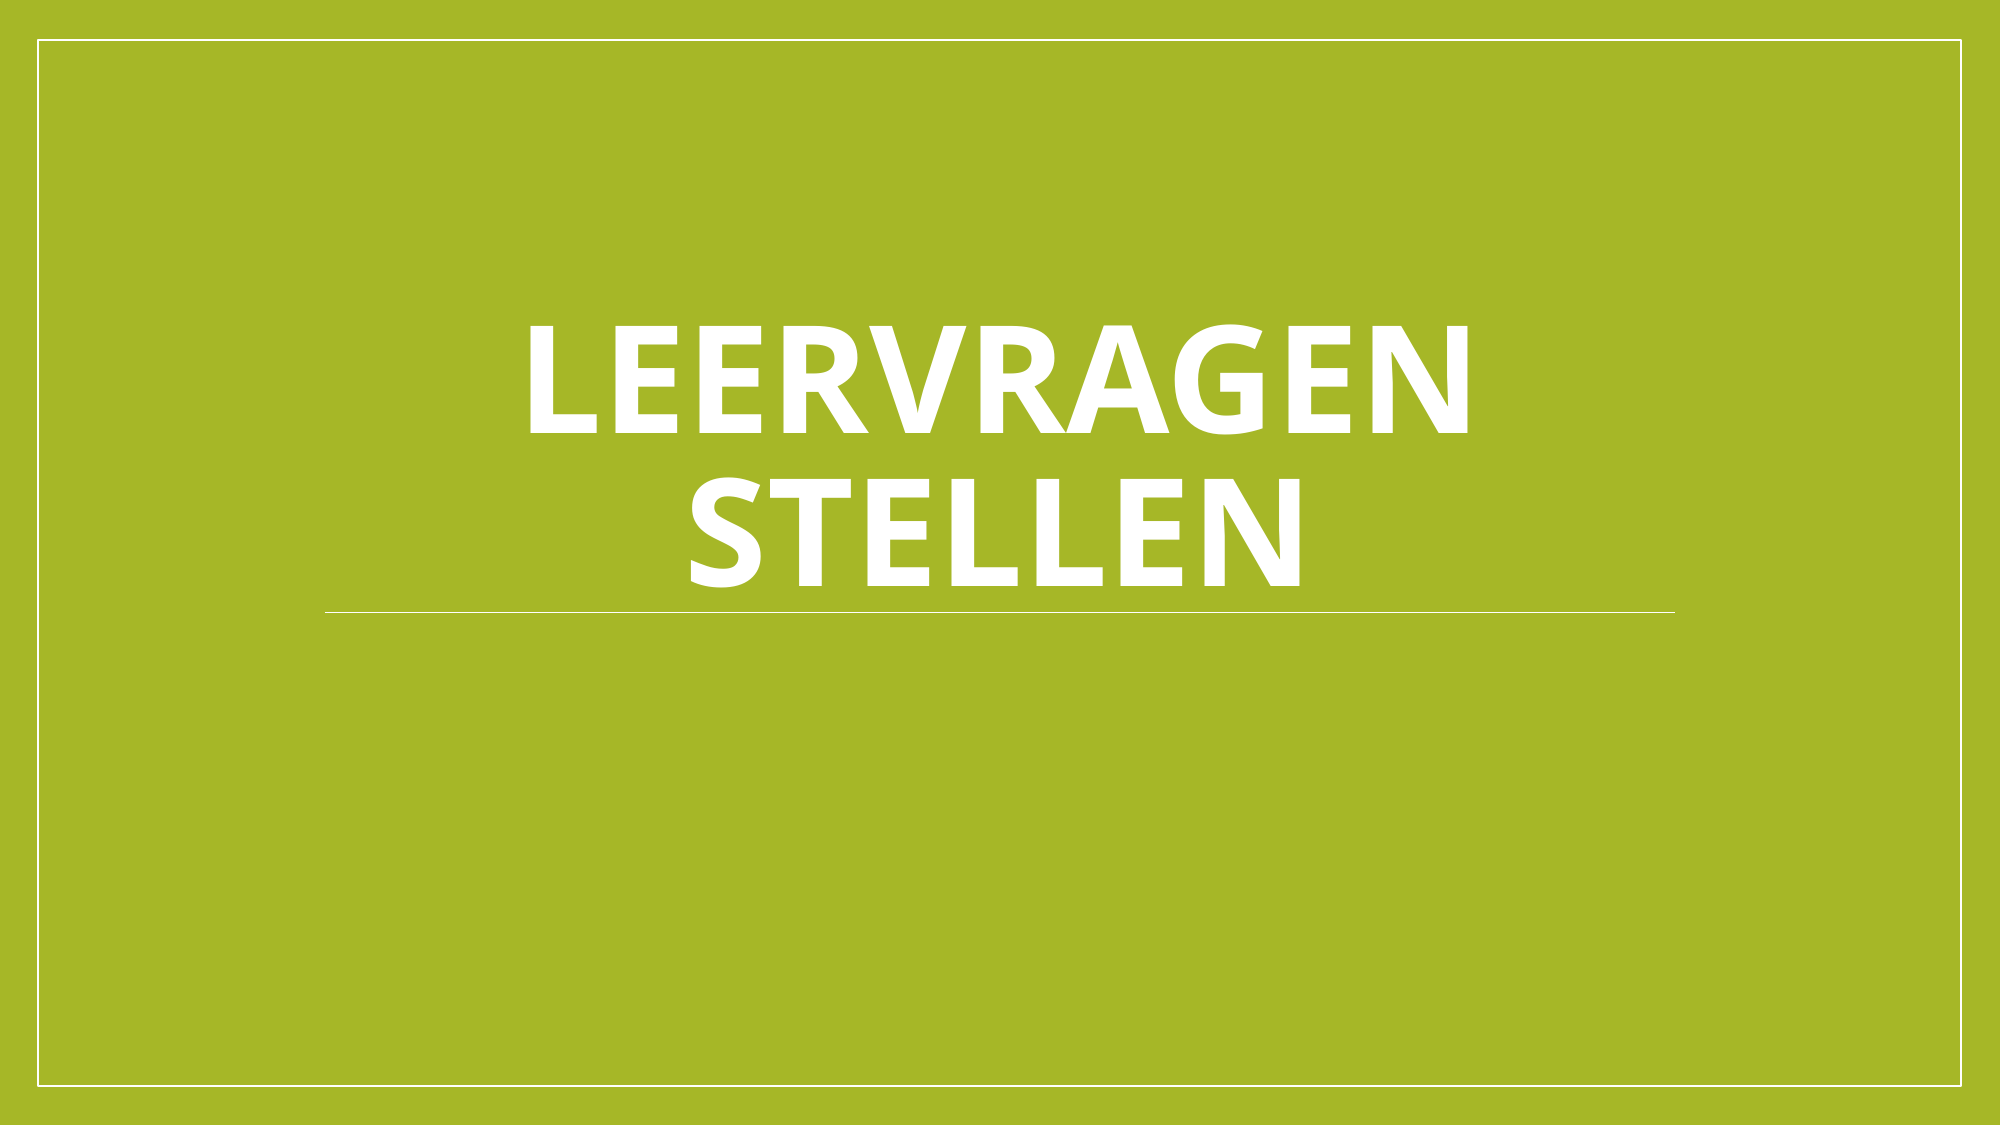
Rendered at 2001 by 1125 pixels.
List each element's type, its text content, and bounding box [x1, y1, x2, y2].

title Leervragen stellen [182, 144, 1818, 625]
